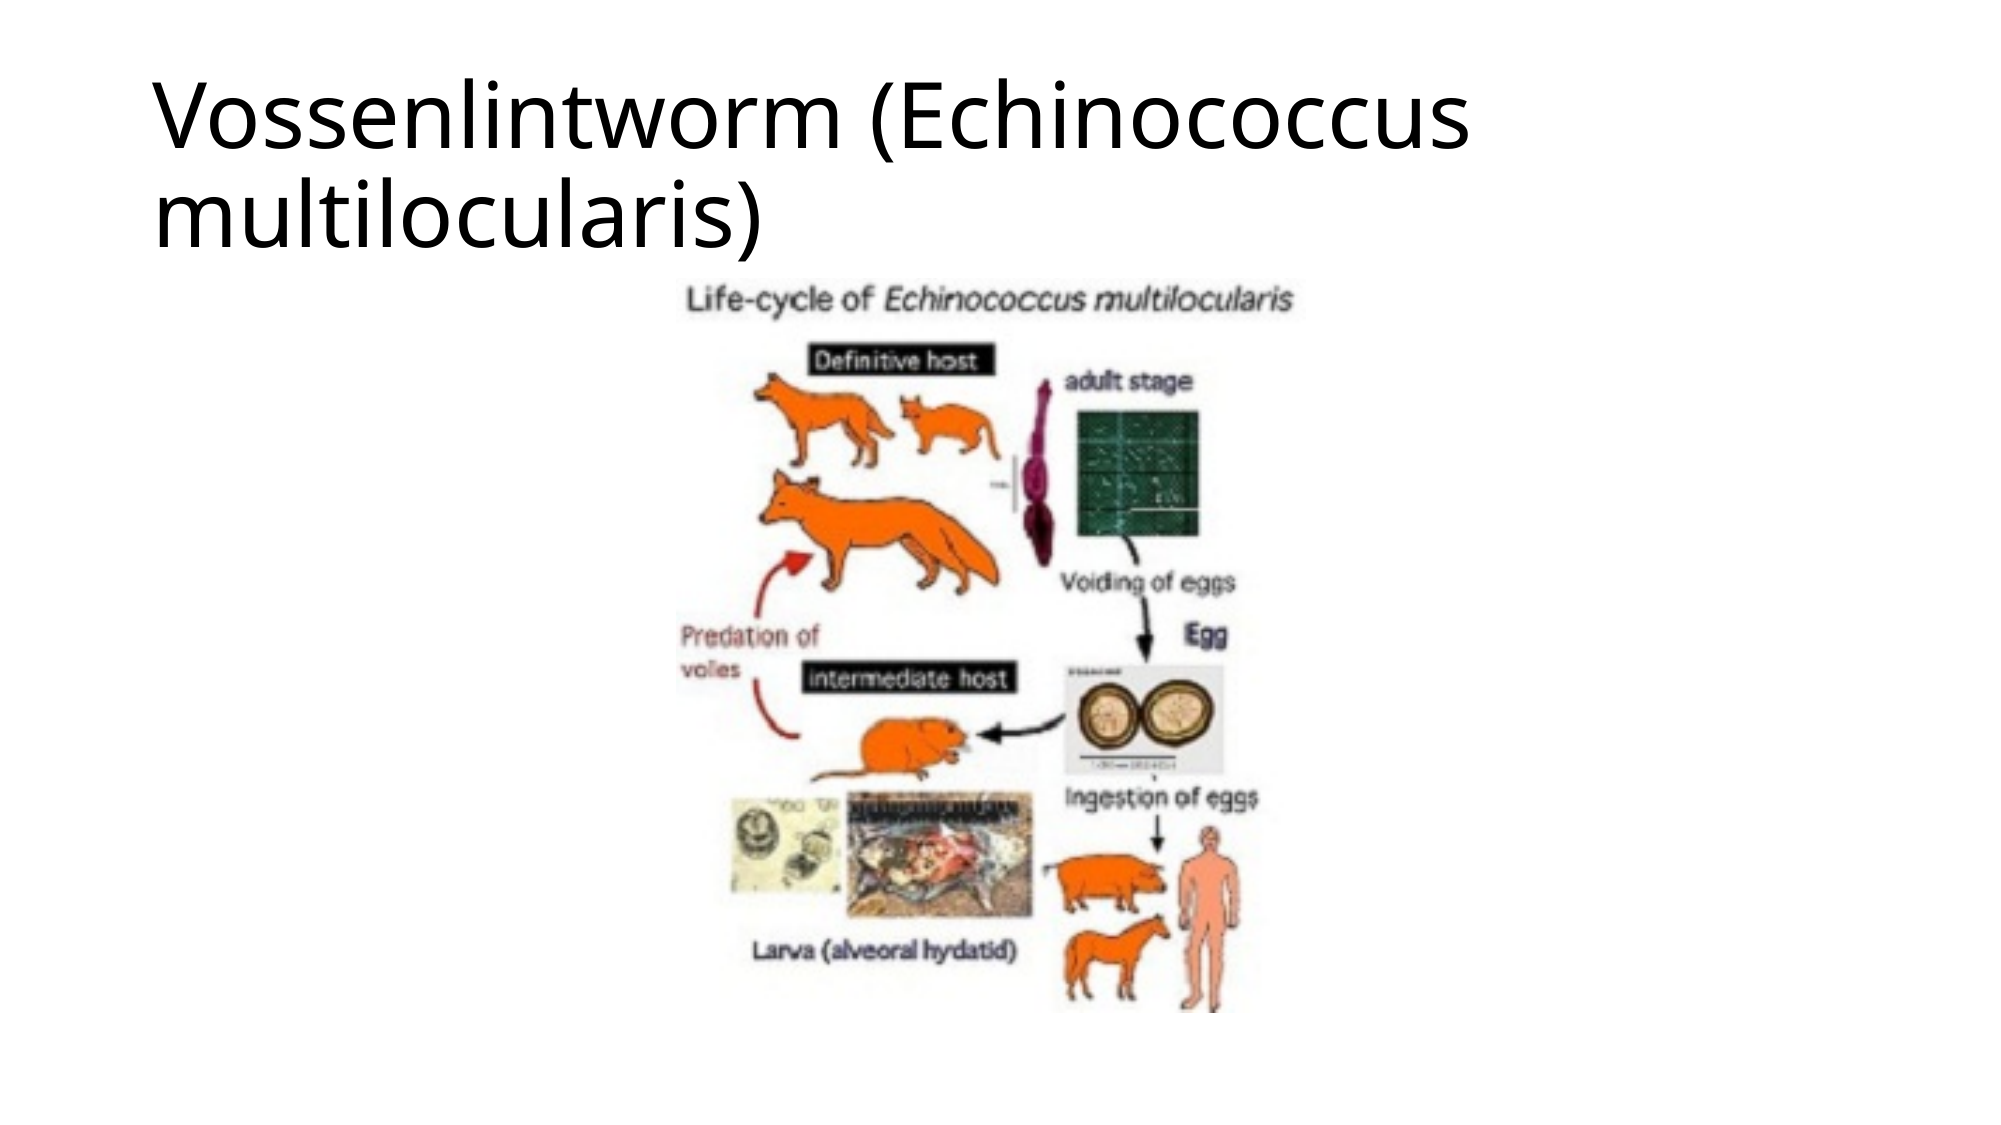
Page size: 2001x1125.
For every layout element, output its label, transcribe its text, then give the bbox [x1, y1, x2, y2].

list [676, 278, 1306, 1013]
title Vossenlintworm (Echinococcus multilocularis) [137, 59, 1863, 278]
